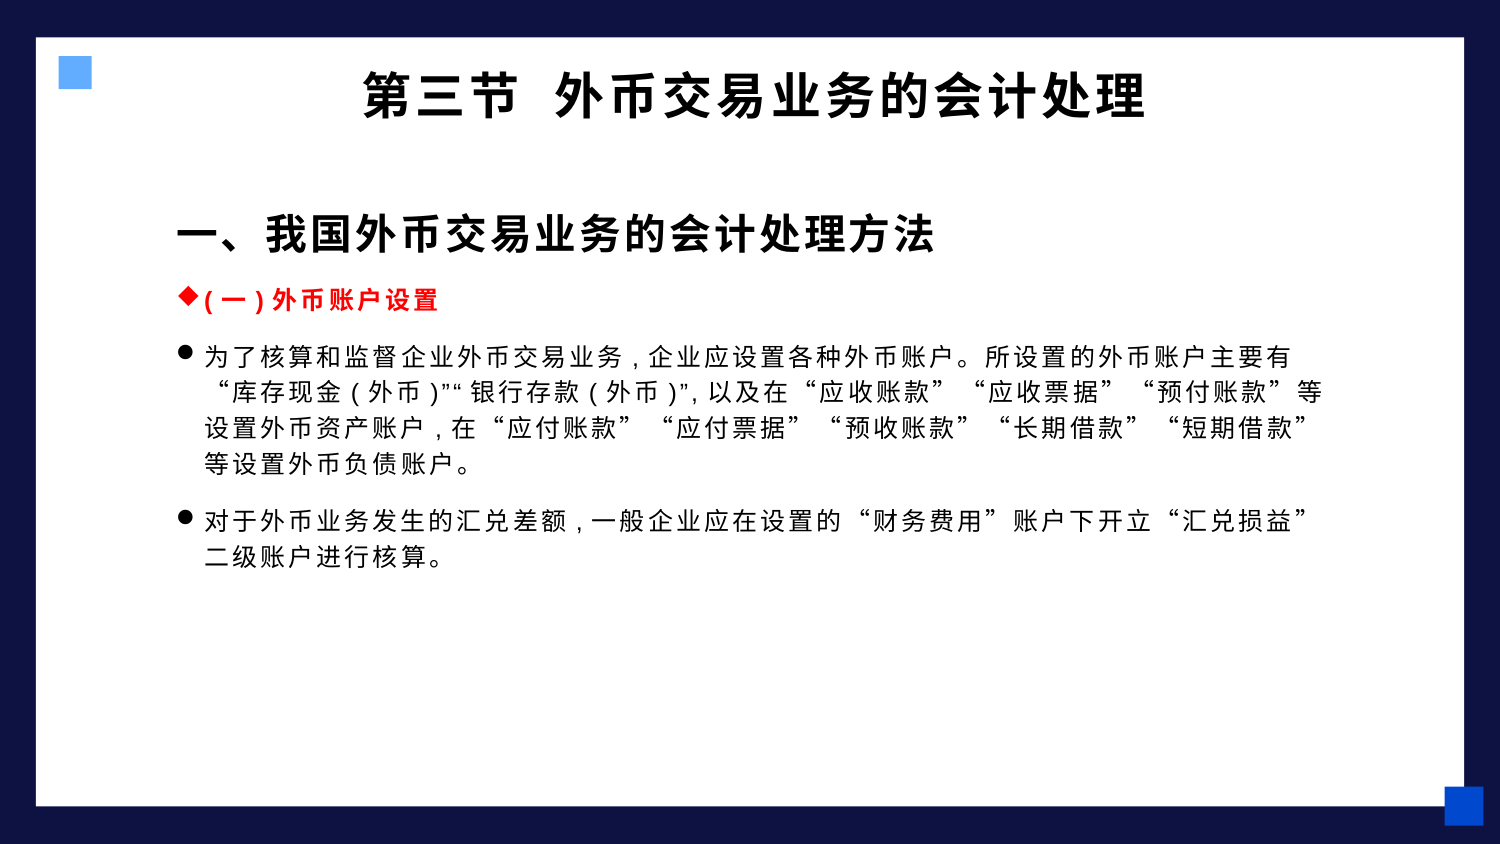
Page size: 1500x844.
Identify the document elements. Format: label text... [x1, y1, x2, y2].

title 第三节 外币交易业务的会计处理 [159, 43, 1344, 133]
list 一、我国外币交易业务的会计处理方法 (一)外币账户设置 为了核算和监督企业外币交易业务,企业应设置各种外币账户。所设置的外币账户主要有“库存现金(外币)”“银行存款(外币)”,以及在“应收账款”“应收票据”“预付账款”等设置外币资产账户,在“应付账款”“应付票据”“预收账款”“长期借款”“短期借款”等设置外币负债账户。 对于外币业务发生的汇兑差额,一般企业应在设置的“财务费用”账户下开立“汇兑损益”二级账户进行核算。 [159, 197, 1344, 622]
